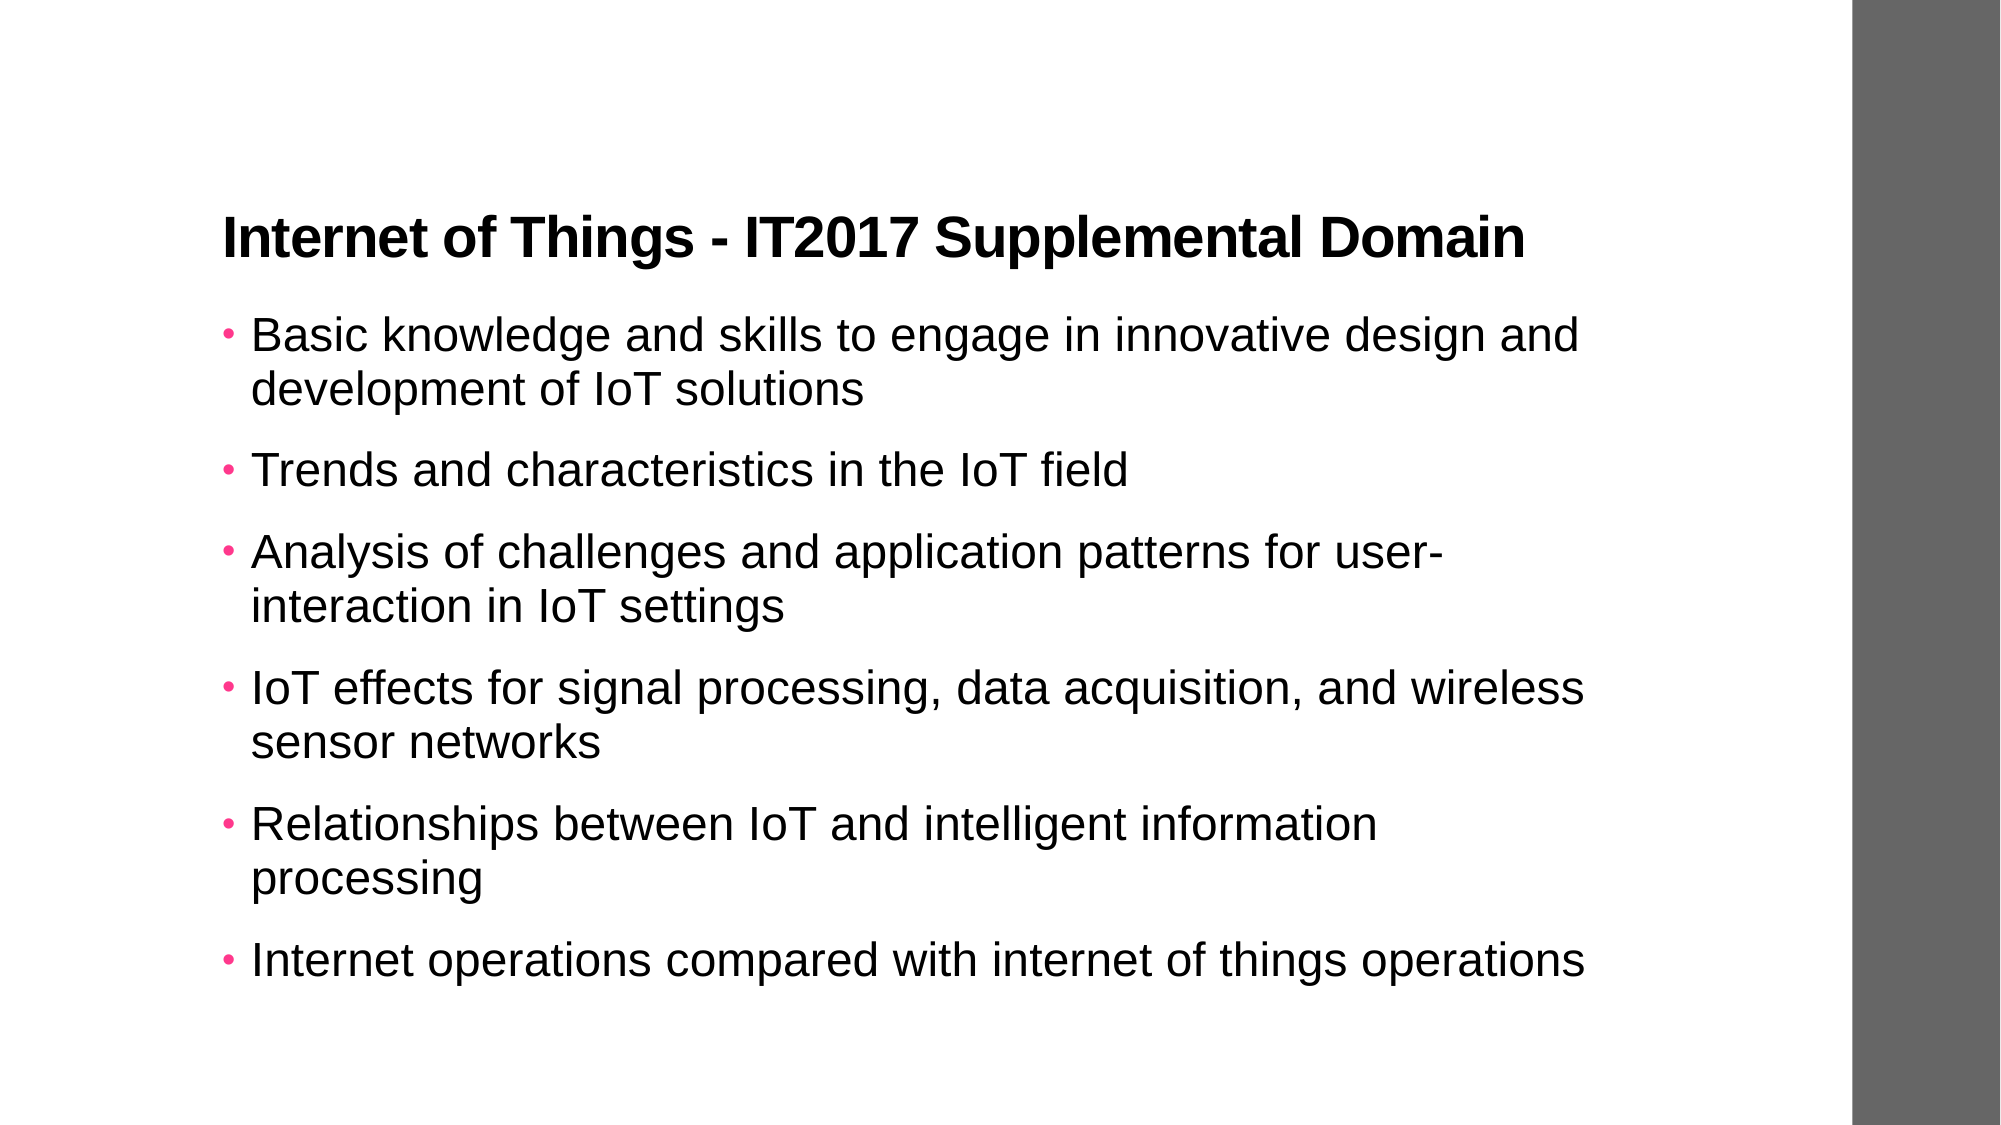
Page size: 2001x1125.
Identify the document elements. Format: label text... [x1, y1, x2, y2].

title Internet of Things - IT2017 Supplemental Domain [206, 43, 1797, 278]
list Basic knowledge and skills to engage in innovative design and development of IoT solutions Trends and characteristics in the IoT field Analysis of challenges and application patterns for user-interaction in IoT settings IoT effects for signal processing, data acquisition, and wireless sensor networks Relationships between IoT and intelligent information processing Internet operations compared with internet of things operations [206, 299, 1617, 1014]
